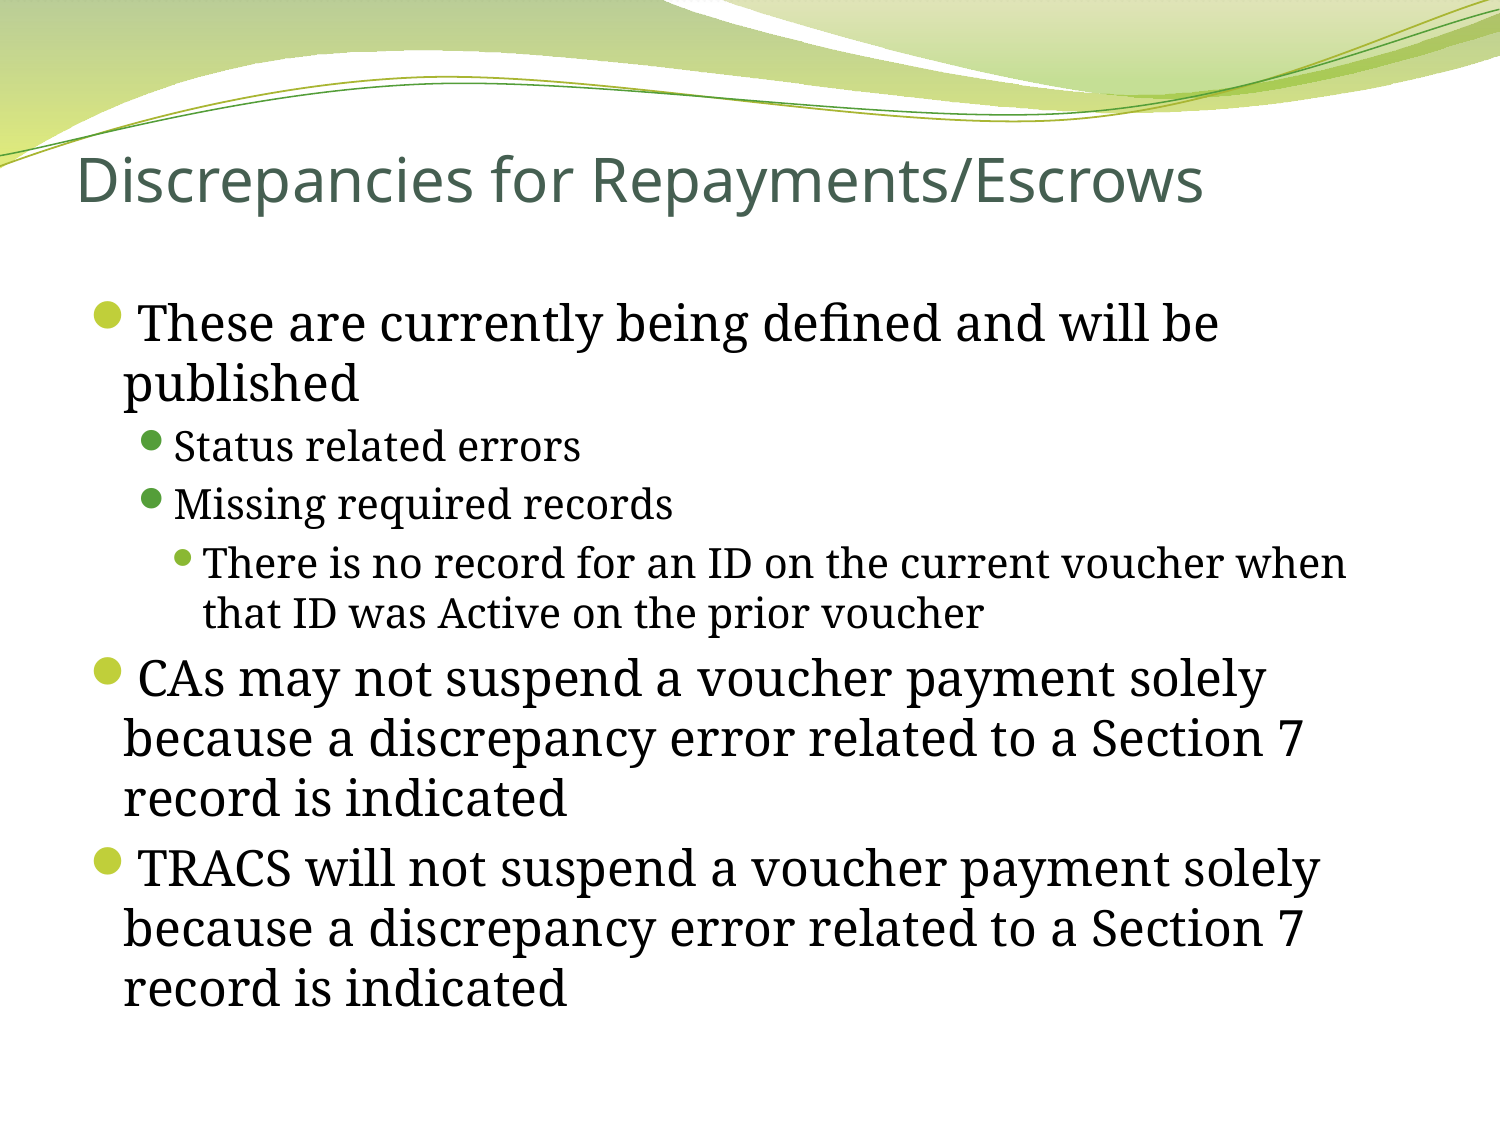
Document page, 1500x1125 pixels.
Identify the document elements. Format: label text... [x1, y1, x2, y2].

list These are currently being defined and will be published Status related errors Missing required records There is no record for an ID on the current voucher when that ID was Active on the prior voucher CAs may not suspend a voucher payment solely because a discrepancy error related to a Section 7 record is indicated TRACS will not suspend a voucher payment solely because a discrepancy error related to a Section 7 record is indicated [75, 284, 1425, 1038]
title Discrepancies for Repayments/Escrows [75, 88, 1425, 216]
